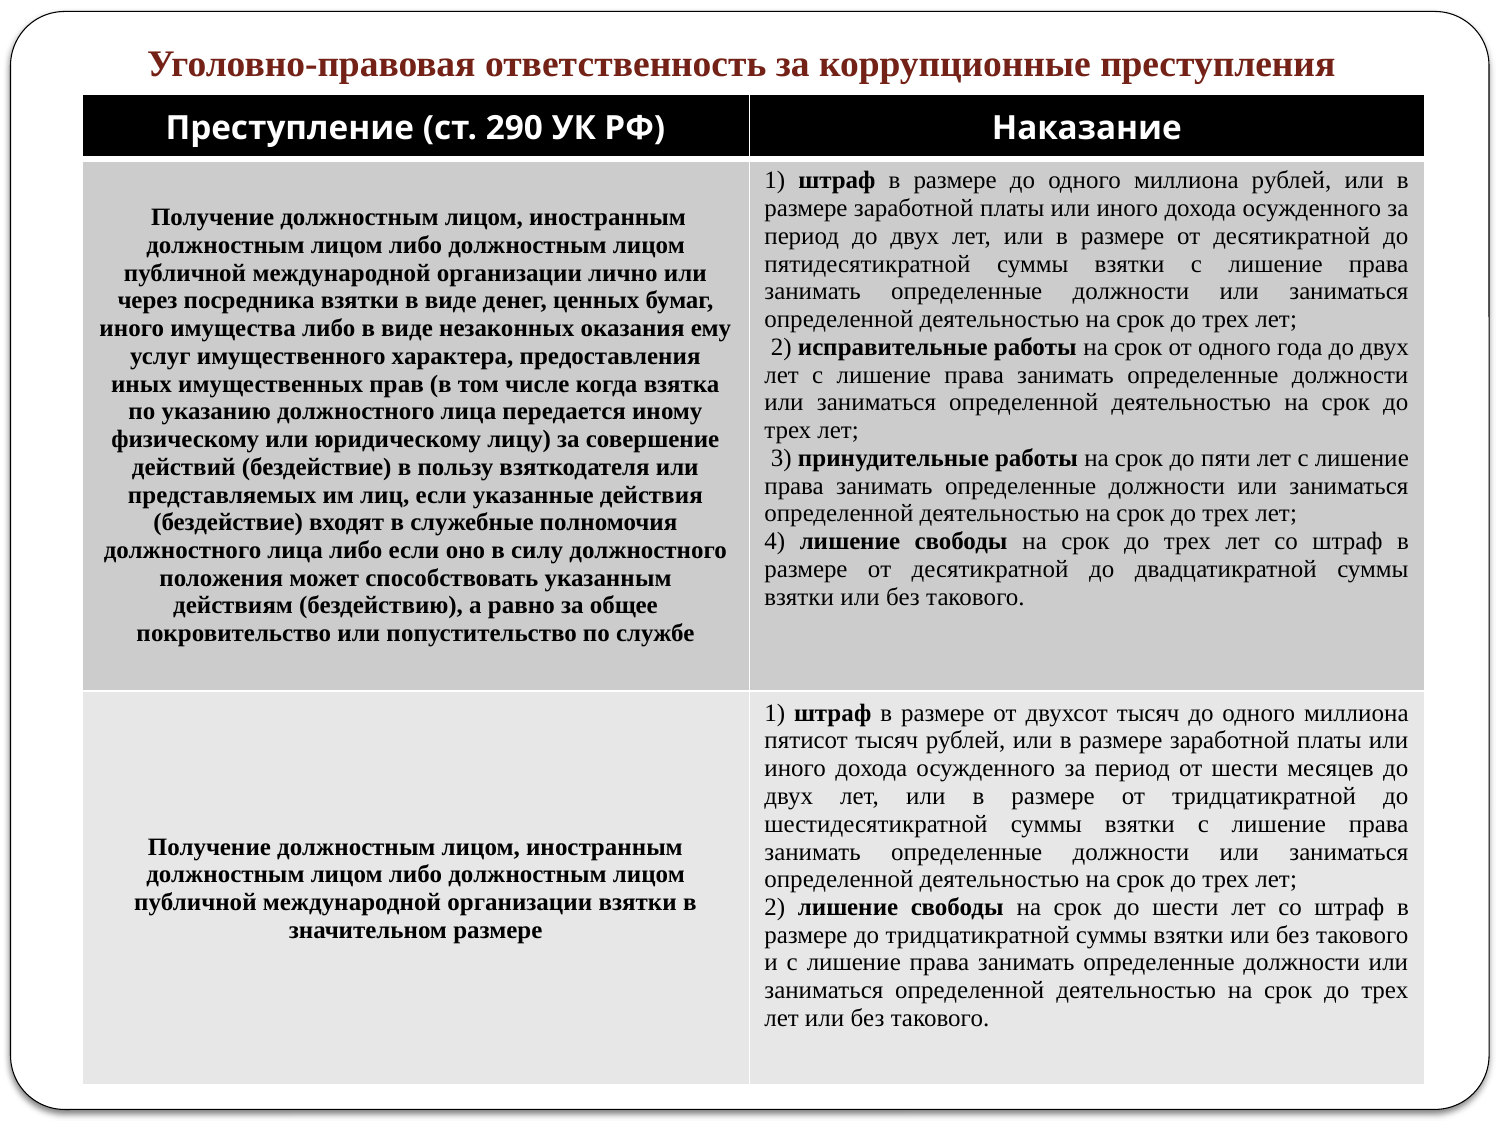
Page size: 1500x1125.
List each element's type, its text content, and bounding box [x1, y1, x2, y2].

table_cell 1) штраф в размере от двухсот тысяч до одного миллиона пятисот тысяч рублей, или в размере заработной платы или иного дохода осужденного за период от шести месяцев до двух лет, или в размере от тридцатикратной до шестидесятикратной суммы взятки с лишение права занимать определенные должности или заниматься определенной деятельностью на срок до трех лет; 2) лишение свободы на срок до шести лет со штраф в размере до тридцатикратной суммы взятки или без такового и с лишение права занимать определенные должности или заниматься определенной деятельностью на срок до трех лет или без такового. [750, 692, 1424, 1084]
table_header Преступление (ст. 290 УК РФ) [83, 95, 749, 156]
table_cell Получение должностным лицом, иностранным должностным лицом либо должностным лицом публичной международной организации взятки в значительном размере [83, 692, 749, 1084]
title Уголовно-правовая ответственность за коррупционные преступления [70, 23, 1413, 100]
table_cell Получение должностным лицом, иностранным должностным лицом либо должностным лицом публичной международной организации лично или через посредника взятки в виде денег, ценных бумаг, иного имущества либо в виде незаконных оказания ему услуг имущественного характера, предоставления иных имущественных прав (в том числе когда взятка по указанию должностного лица передается иному физическому или юридическому лицу) за совершение действий (бездействие) в пользу взяткодателя или представляемых им лиц, если указанные действия (бездействие) входят в служебные полномочия должностного лица либо если оно в силу должностного положения может способствовать указанным действиям (бездействию), а равно за общее покровительство или попустительство по службе [83, 162, 749, 690]
table_header Наказание [750, 95, 1424, 156]
table_cell 1) штраф в размере до одного миллиона рублей, или в размере заработной платы или иного дохода осужденного за период до двух лет, или в размере от десятикратной до пятидесятикратной суммы взятки с лишение права занимать определенные должности или заниматься определенной деятельностью на срок до трех лет; 2) исправительные работы на срок от одного года до двух лет с лишение права занимать определенные должности или заниматься определенной деятельностью на срок до трех лет; 3) принудительные работы на срок до пяти лет с лишение права занимать определенные должности или заниматься определенной деятельностью на срок до трех лет; 4) лишение свободы на срок до трех лет со штраф в размере от десятикратной до двадцатикратной суммы взятки или без такового. [750, 162, 1424, 690]
